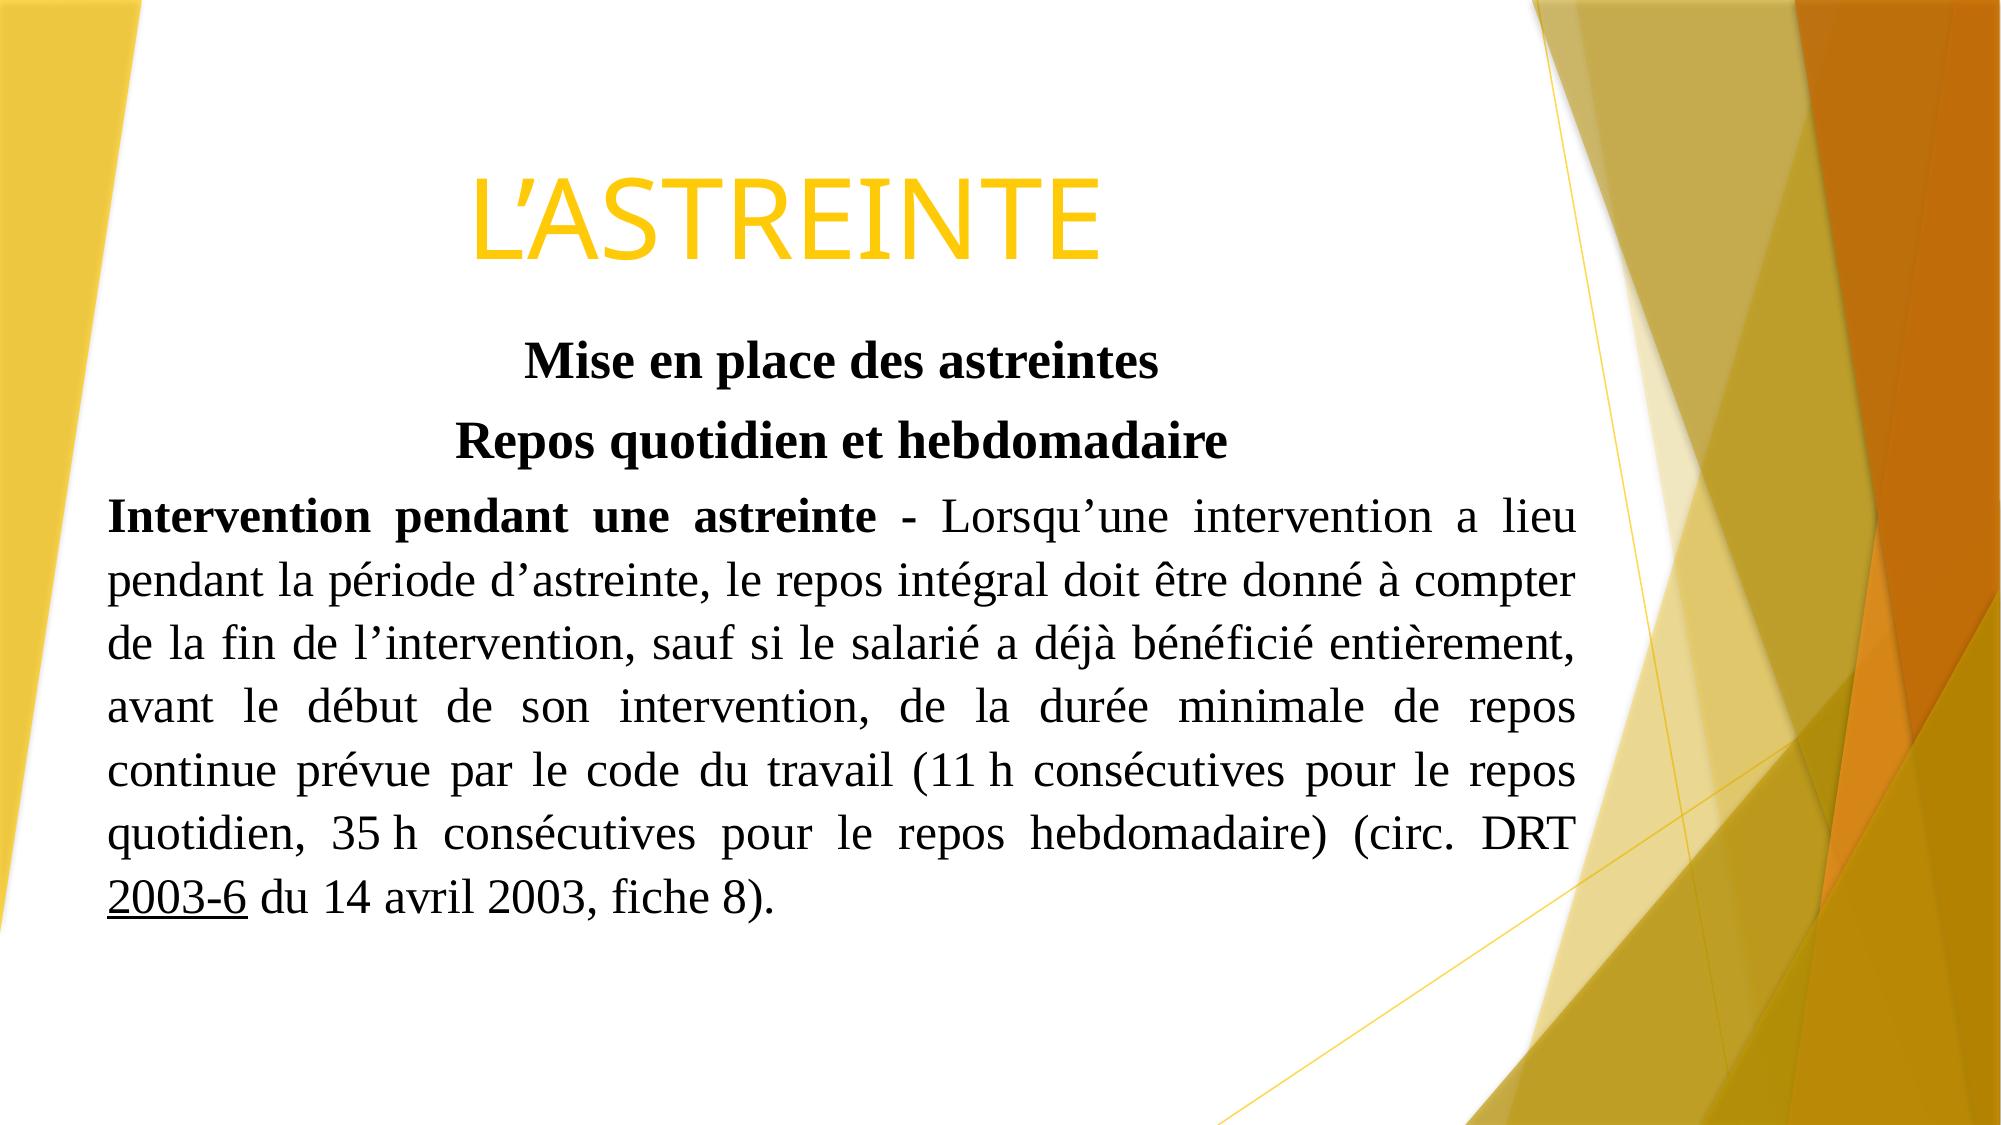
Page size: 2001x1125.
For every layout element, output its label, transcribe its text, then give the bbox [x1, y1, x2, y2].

subtitle Mise en place des astreintes Repos quotidien et hebdomadaire Intervention pendant une astreinte - Lorsqu’une intervention a lieu pendant la période d’astreinte, le repos intégral doit être donné à compter de la fin de l’intervention, sauf si le salarié a déjà bénéficié entièrement, avant le début de son intervention, de la durée minimale de repos continue prévue par le code du travail (11 h consécutives pour le repos quotidien, 35 h consécutives pour le repos hebdomadaire) (circ. DRT 2003-6 du 14 avril 2003, fiche 8). [92, 289, 1593, 937]
title L’ASTREINTE [163, 19, 1438, 289]
